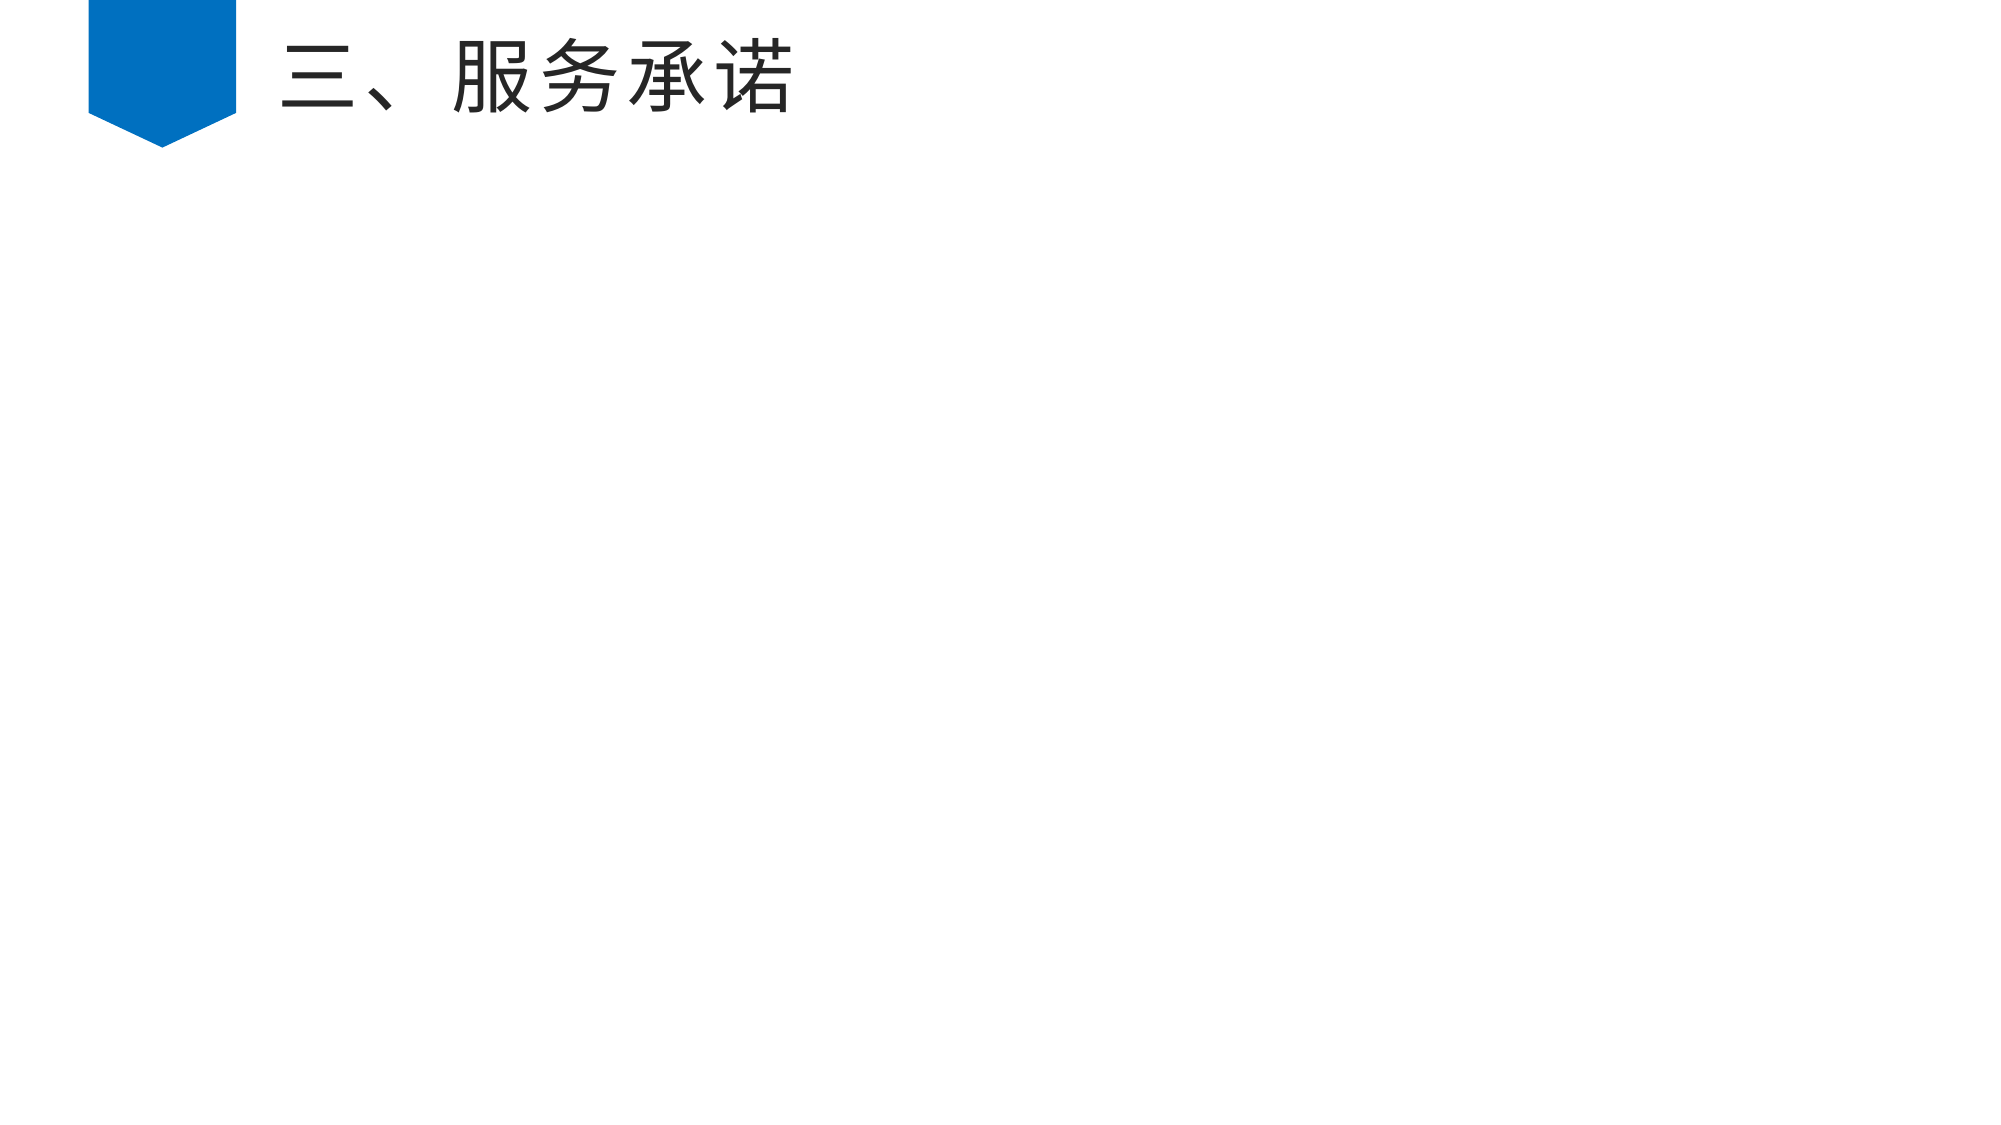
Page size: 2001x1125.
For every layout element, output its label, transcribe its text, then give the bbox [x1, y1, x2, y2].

text_box [87, 0, 238, 149]
title 三、服务承诺 [262, 15, 1940, 132]
